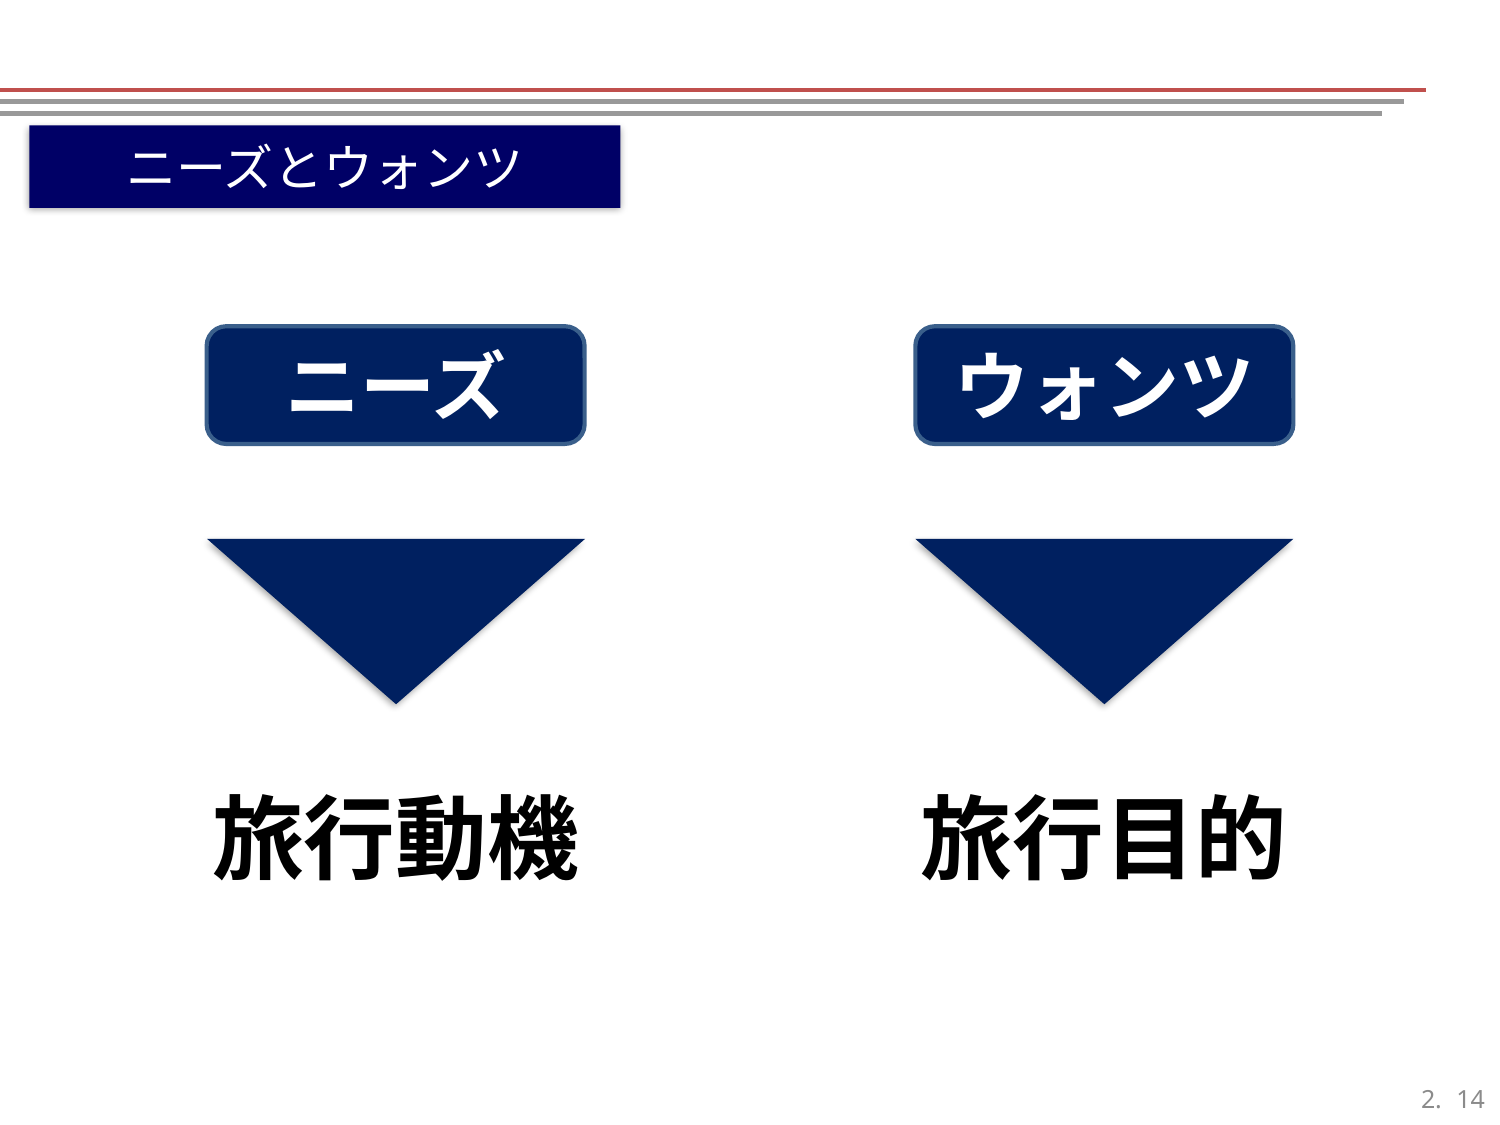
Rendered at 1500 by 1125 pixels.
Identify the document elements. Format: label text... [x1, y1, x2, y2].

slide_number 13 [1381, 1065, 1500, 1125]
text_box [915, 538, 1294, 705]
text_box ニーズとウォンツ [29, 125, 621, 208]
text_box [207, 538, 586, 705]
text_box ウォンツ [913, 324, 1296, 447]
text_box ニーズ [204, 324, 587, 447]
text_box 旅行目的 [897, 773, 1312, 899]
text_box 旅行動機 [188, 773, 603, 899]
